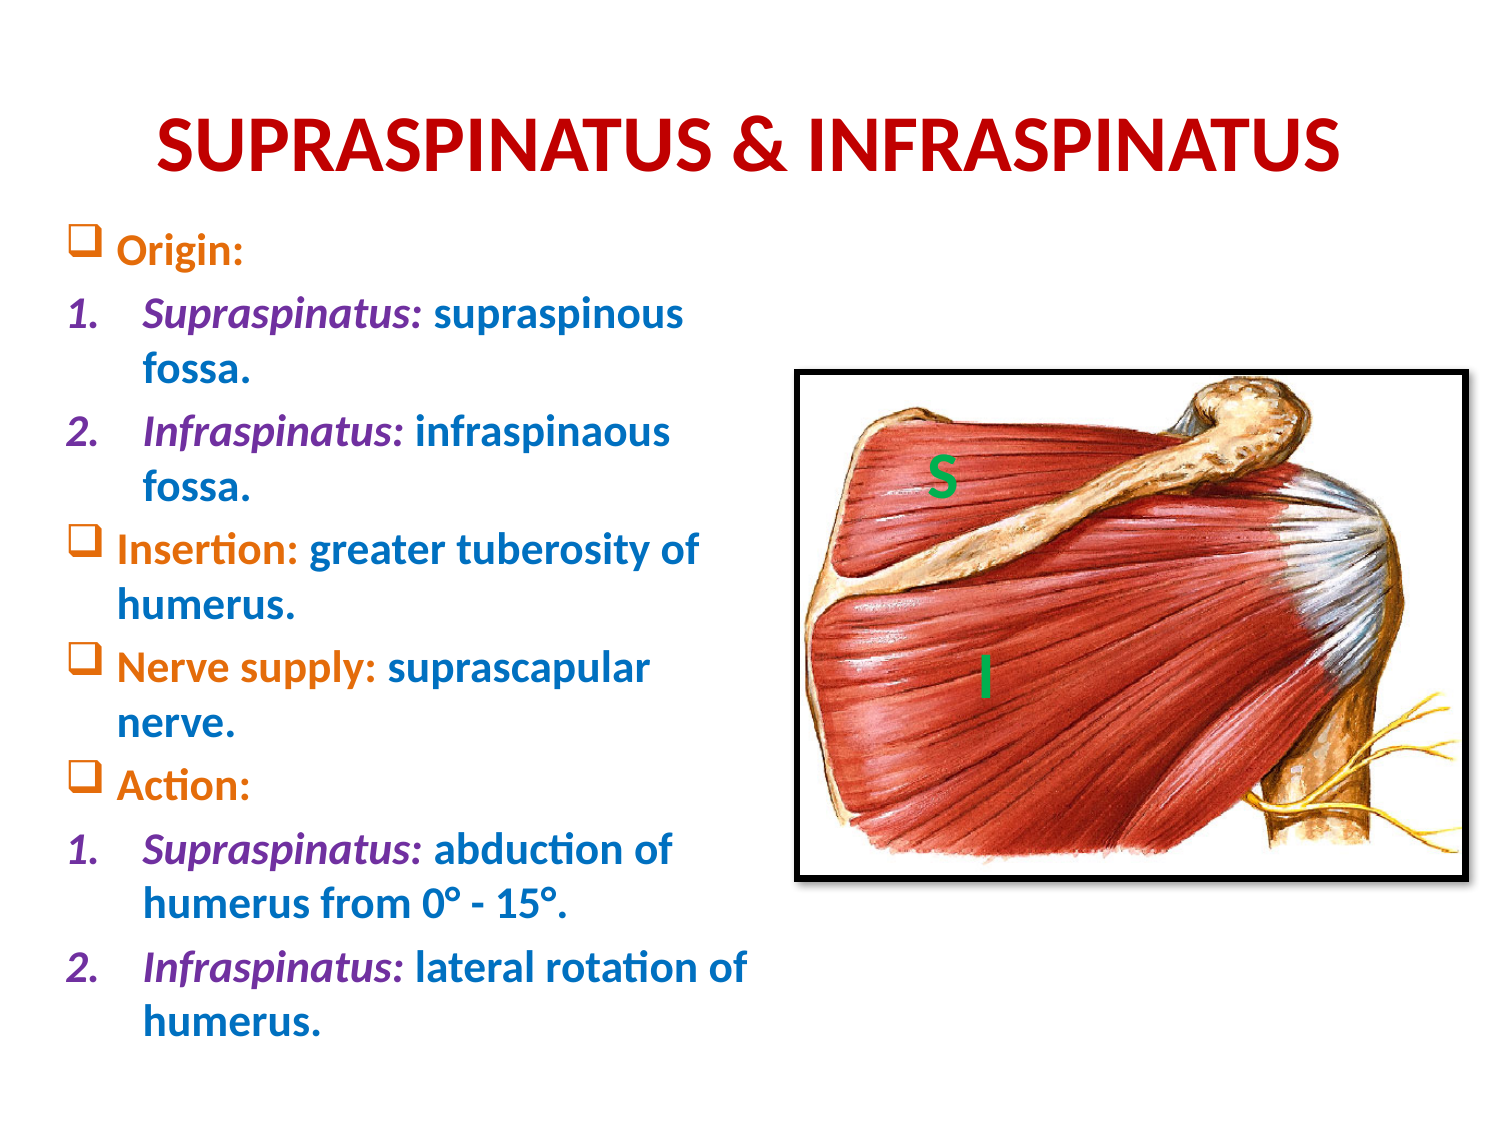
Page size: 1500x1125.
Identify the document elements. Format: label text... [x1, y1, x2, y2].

list Origin: Supraspinatus: supraspinous fossa. Infraspinatus: infraspinaous fossa. Insertion: greater tuberosity of humerus. Nerve supply: suprascapular nerve. Action: Supraspinatus: abduction of humerus from 0° - 15°. Infraspinatus: lateral rotation of humerus. [50, 212, 775, 1063]
title SUPRASPINATUS & INFRASPINATUS [75, 45, 1425, 233]
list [799, 374, 1463, 876]
